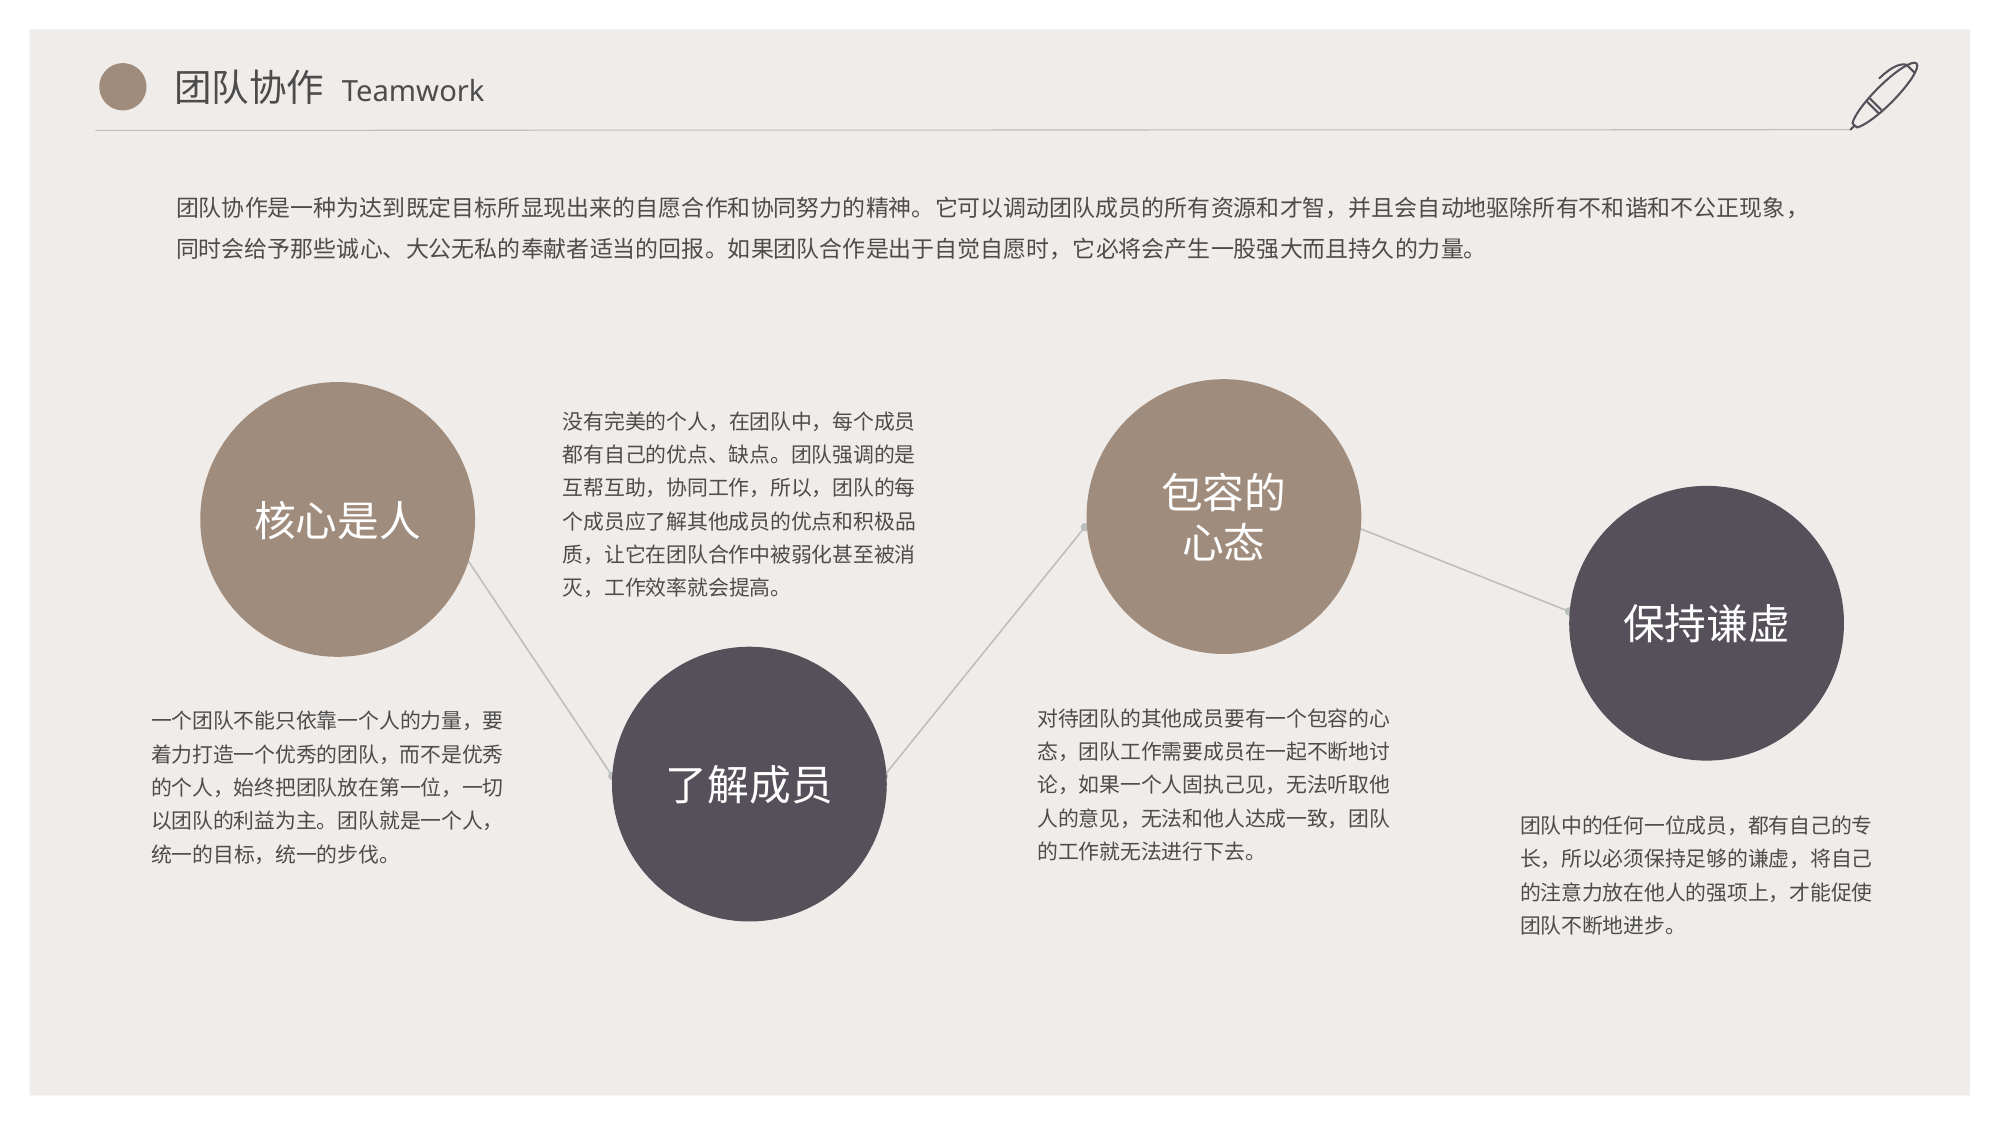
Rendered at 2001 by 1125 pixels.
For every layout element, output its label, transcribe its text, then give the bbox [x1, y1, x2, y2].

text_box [883, 527, 1085, 776]
text_box 团队中的任何一位成员，都有自己的专长，所以必须保持足够的谦虚，将自己的注意力放在他人的强项上，才能促使团队不断地进步。 [1505, 796, 1908, 945]
text_box 核心是人 [199, 380, 477, 658]
text_box 团队协作 Teamwork [159, 56, 500, 117]
text_box 对待团队的其他成员要有一个包容的心态，团队工作需要成员在一起不断地讨论，如果一个人固执己见，无法听取他人的意见，无法和他人达成一致，团队的工作就无法进行下去。 [1022, 689, 1426, 871]
text_box 包容的 心态 [1085, 378, 1363, 656]
text_box 一个团队不能只依靠一个人的力量，要着力打造一个优秀的团队，而不是优秀的个人，始终把团队放在第一位，一切以团队的利益为主。团队就是一个人，统一的目标，统一的步伐。 [136, 692, 539, 874]
text_box [1851, 62, 1918, 130]
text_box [465, 556, 613, 776]
text_box [98, 62, 148, 112]
text_box 保持谦虚 [1568, 484, 1846, 762]
text_box 团队协作是一种为达到既定目标所显现出来的自愿合作和协同努力的精神。它可以调动团队成员的所有资源和才智，并且会自动地驱除所有不和谐和不公正现象，同时会给予那些诚心、大公无私的奉献者适当的回报。如果团队合作是出于自觉自愿时，它必将会产生一股强大而且持久的力量。 [161, 172, 1839, 270]
text_box 没有完美的个人，在团队中，每个成员都有自己的优点、缺点。团队强调的是互帮互助，协同工作，所以，团队的每个成员应了解其他成员的优点和积极品质，让它在团队合作中被弱化甚至被消灭，工作效率就会提高。 [548, 392, 951, 608]
text_box 了解成员 [610, 645, 888, 923]
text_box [1356, 527, 1570, 612]
